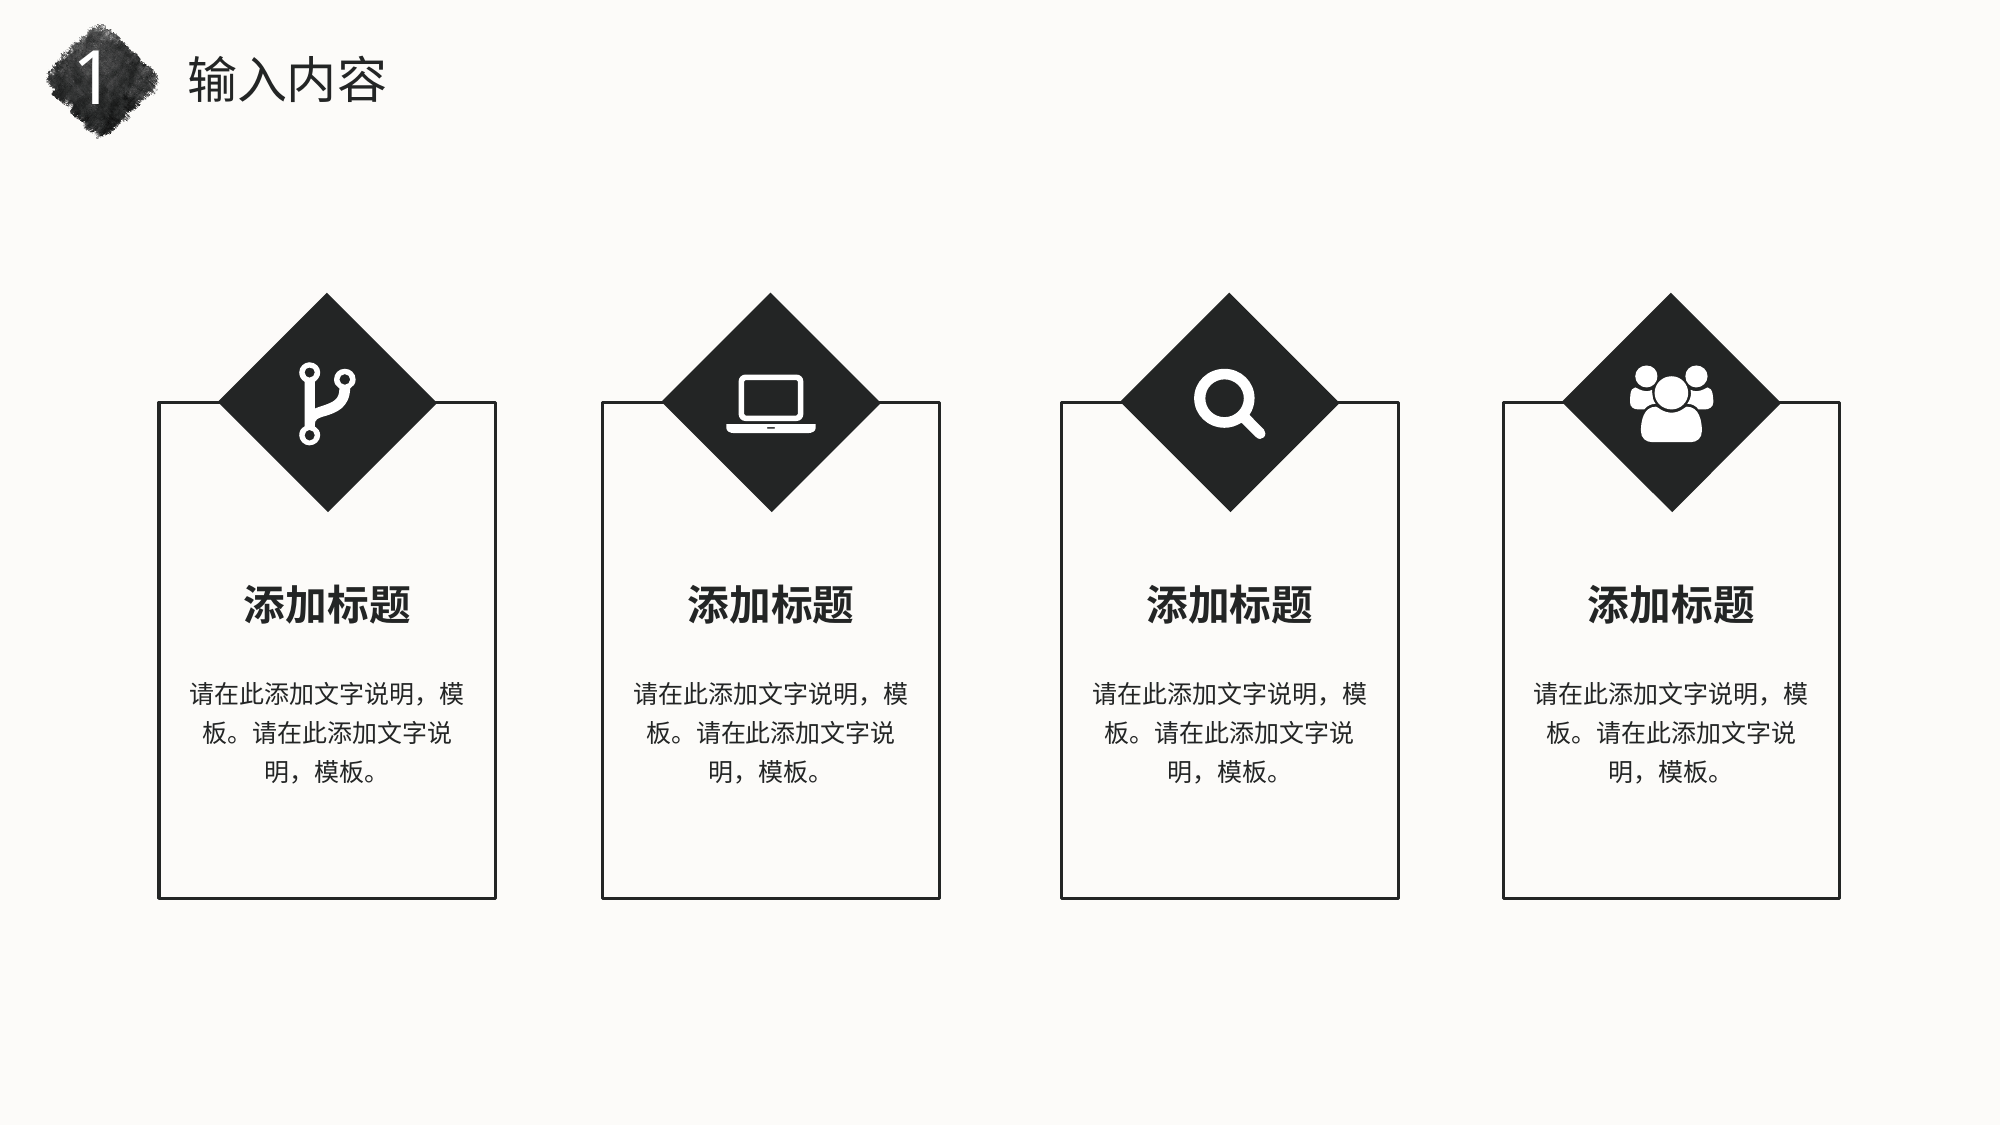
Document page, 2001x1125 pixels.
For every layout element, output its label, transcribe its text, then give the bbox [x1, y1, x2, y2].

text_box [158, 324, 497, 899]
picture [42, 22, 163, 139]
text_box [1502, 324, 1840, 899]
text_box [602, 324, 940, 899]
text_box 输入内容 [172, 41, 543, 117]
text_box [1061, 324, 1399, 899]
